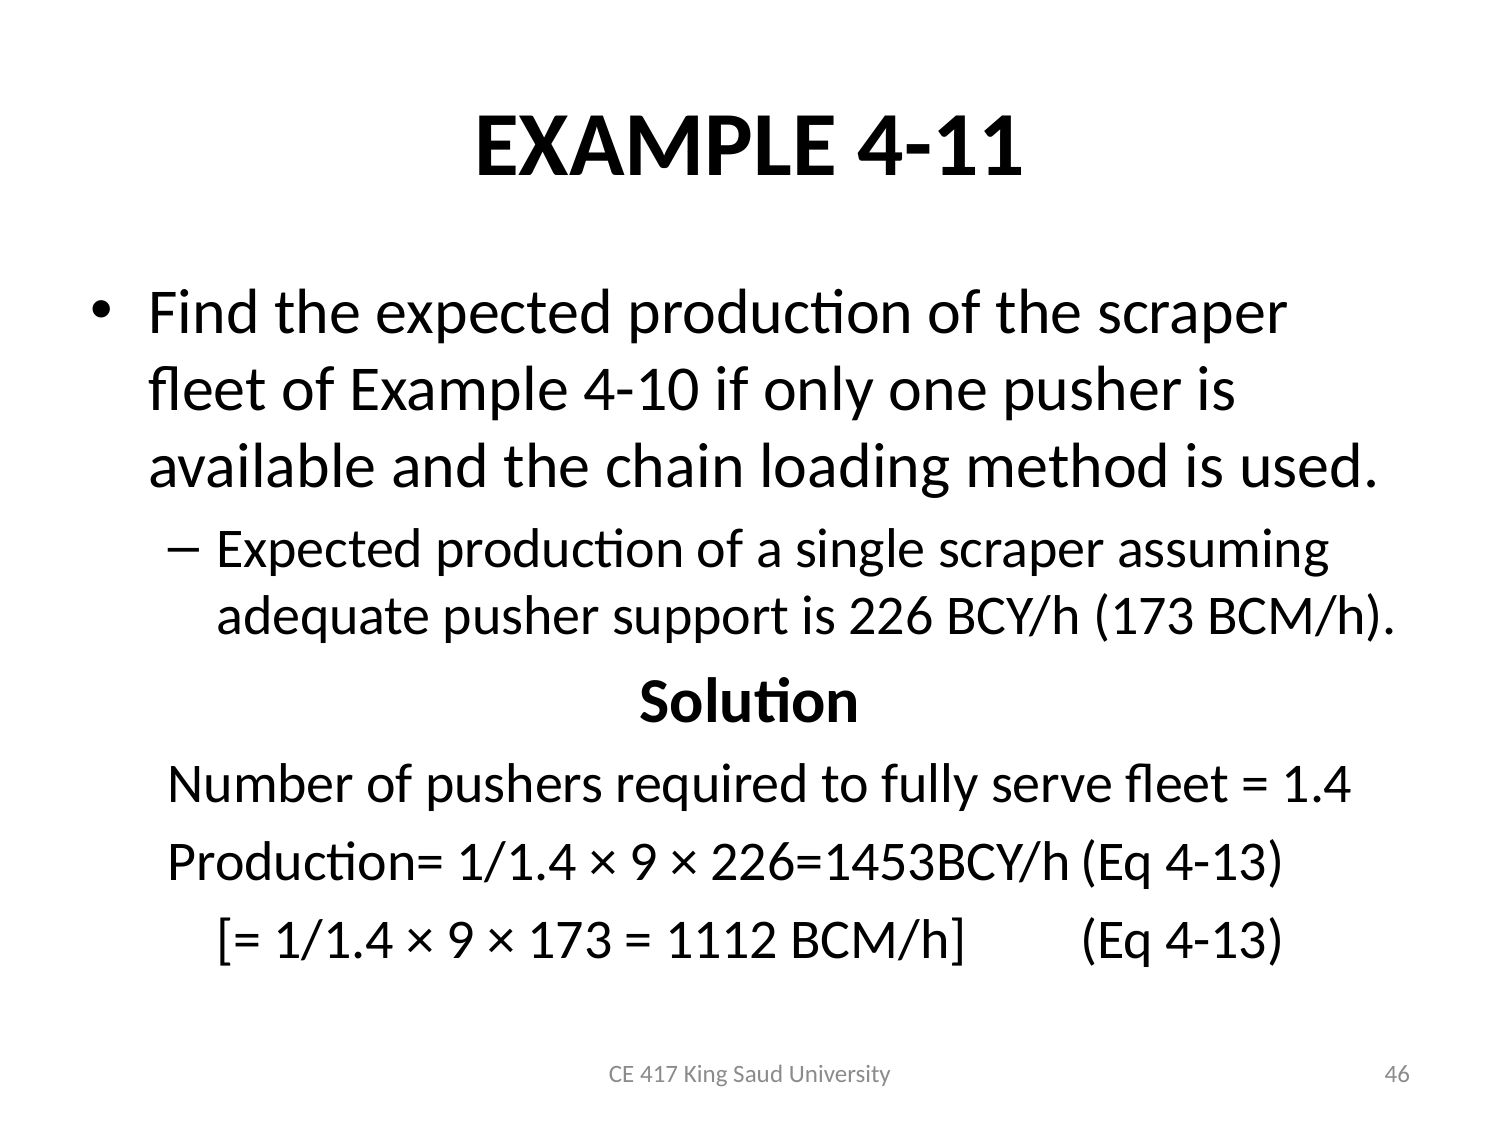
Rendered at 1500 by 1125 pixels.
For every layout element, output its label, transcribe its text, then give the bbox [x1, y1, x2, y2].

footer CE 417 King Saud University [512, 1042, 988, 1103]
list Find the expected production of the scraper fleet of Example 4-10 if only one pusher is available and the chain loading method is used. Expected production of a single scraper assuming adequate pusher support is 226 BCY/h (173 BCM/h). Solution Number of pushers required to fully serve fleet = 1.4 Production= 1/1.4 × 9 × 226=1453BCY/h (Eq 4-13) [= 1/1.4 × 9 × 173 = 1112 BCM/h] (Eq 4-13) [75, 262, 1425, 1005]
title EXAMPLE 4-11 [75, 45, 1425, 233]
slide_number 46 [1074, 1042, 1425, 1103]
